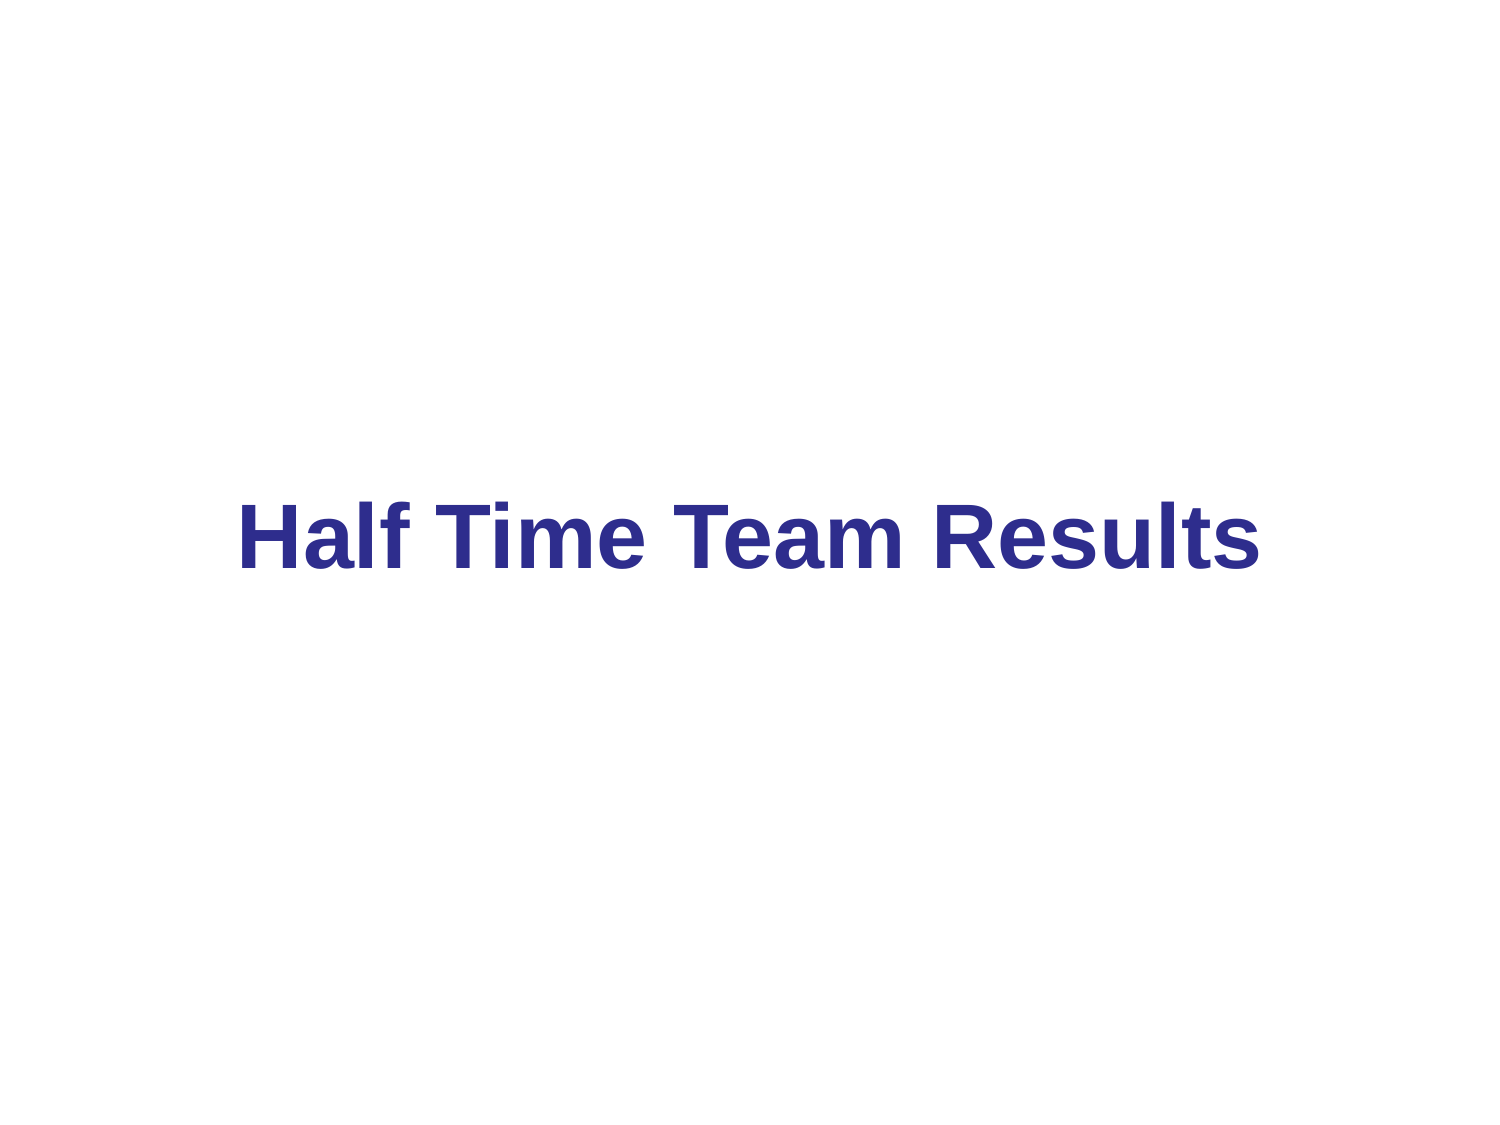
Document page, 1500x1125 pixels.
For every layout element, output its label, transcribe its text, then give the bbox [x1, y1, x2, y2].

title Half Time Team Results [75, 493, 1425, 681]
